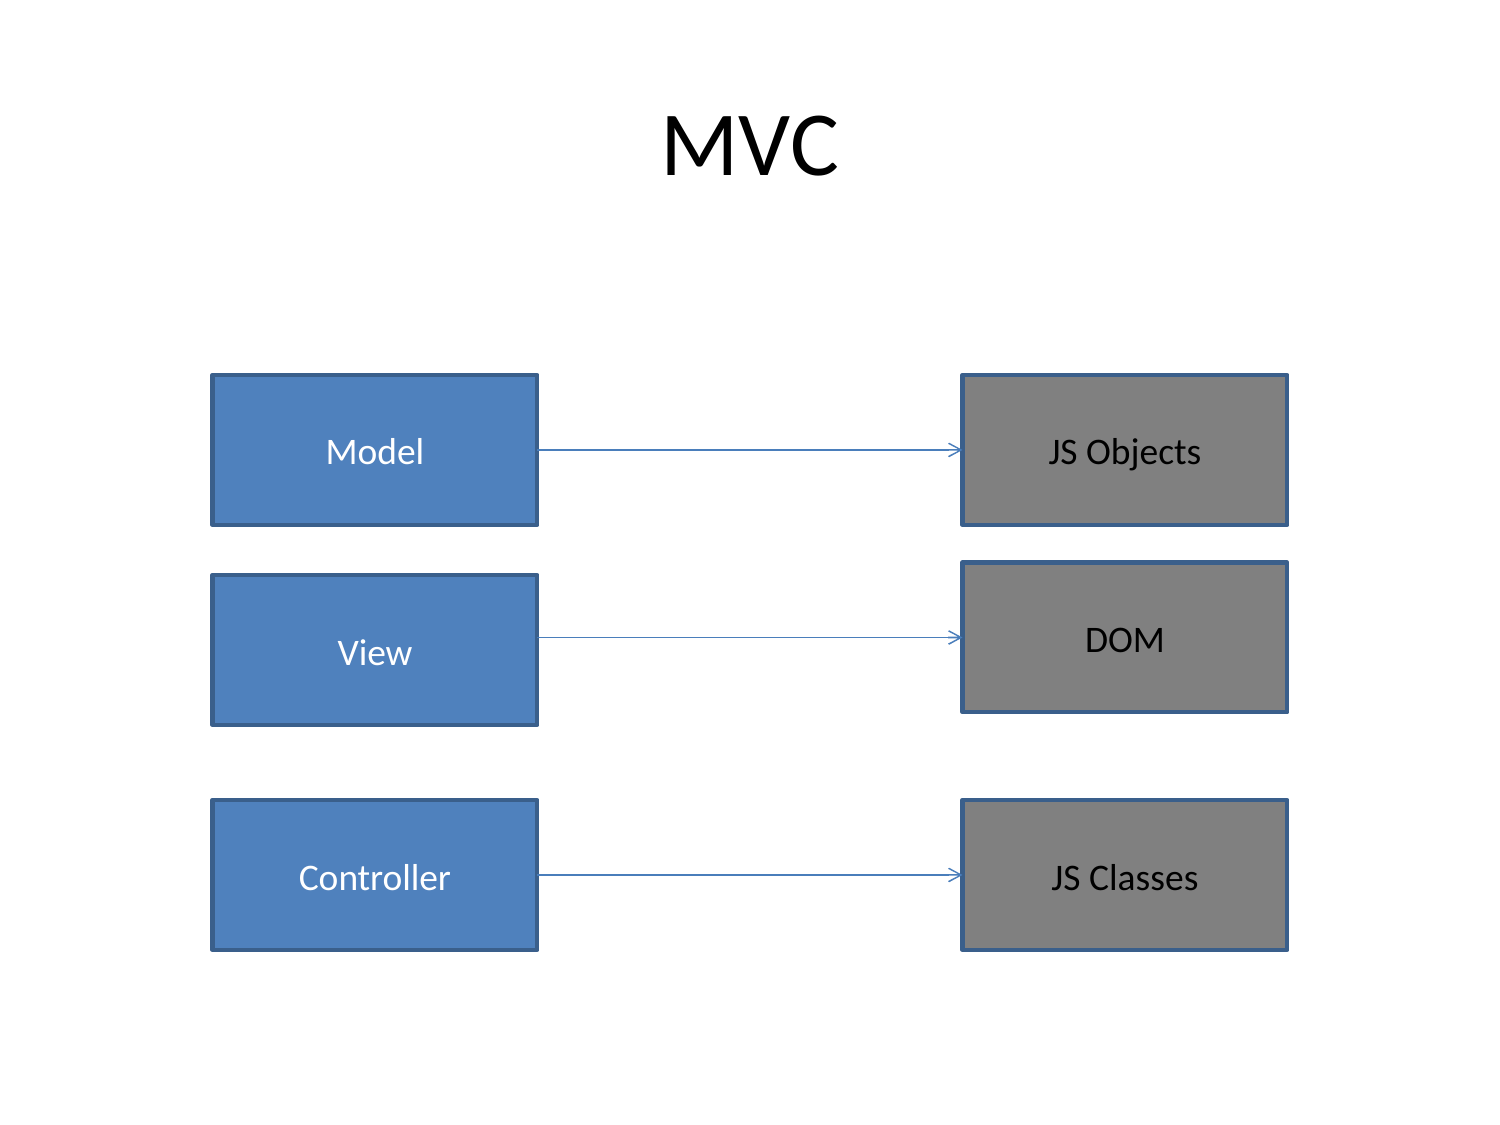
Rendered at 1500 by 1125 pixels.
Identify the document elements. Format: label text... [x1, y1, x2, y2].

text_box Model [210, 373, 539, 527]
text_box View [210, 573, 539, 727]
text_box Controller [210, 798, 539, 952]
text_box JS Objects [960, 373, 1289, 527]
text_box JS Classes [960, 798, 1289, 952]
text_box DOM [960, 560, 1289, 714]
title MVC [75, 45, 1425, 233]
